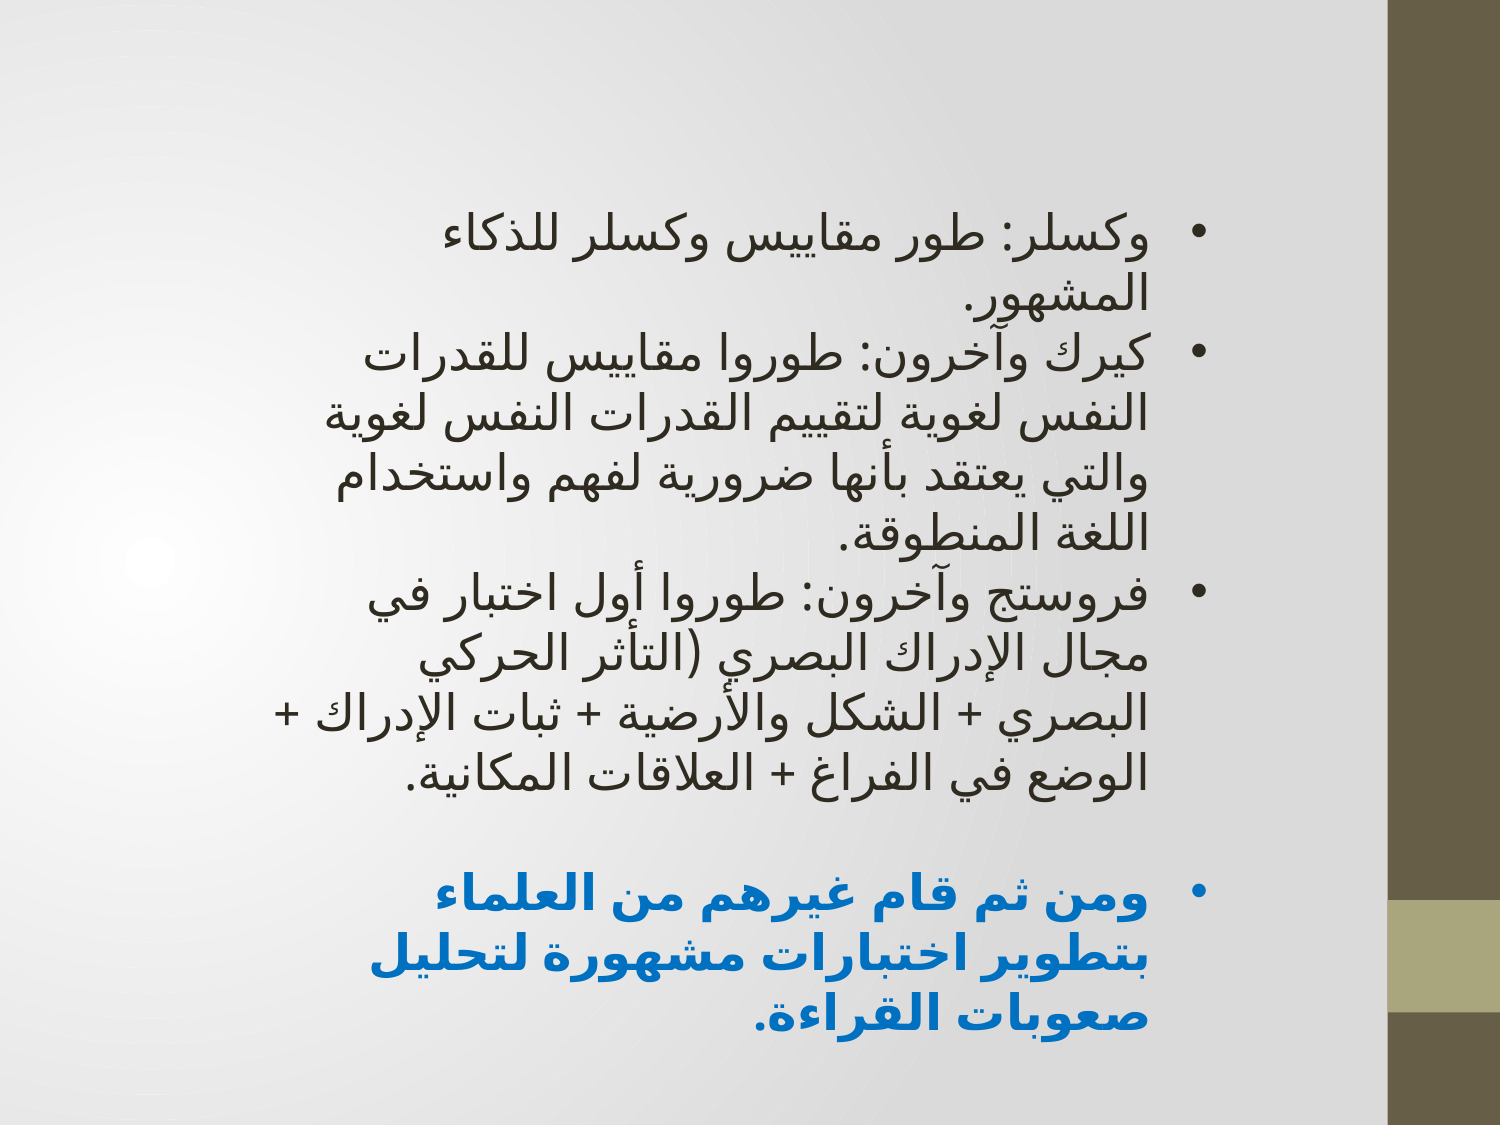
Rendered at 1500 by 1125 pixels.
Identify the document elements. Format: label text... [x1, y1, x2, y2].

text_box وكسلر: طور مقاييس وكسلر للذكاء المشهور. كيرك وآخرون: طوروا مقاييس للقدرات النفس لغوية لتقييم القدرات النفس لغوية والتي يعتقد بأنها ضرورية لفهم واستخدام اللغة المنطوقة. فروستج وآخرون: طوروا أول اختبار في مجال الإدراك البصري (التأثر الحركي البصري + الشكل والأرضية + ثبات الإدراك + الوضع في الفراغ + العلاقات المكانية. ومن ثم قام غيرهم من العلماء بتطوير اختبارات مشهورة لتحليل صعوبات القراءة. [242, 192, 1223, 1125]
